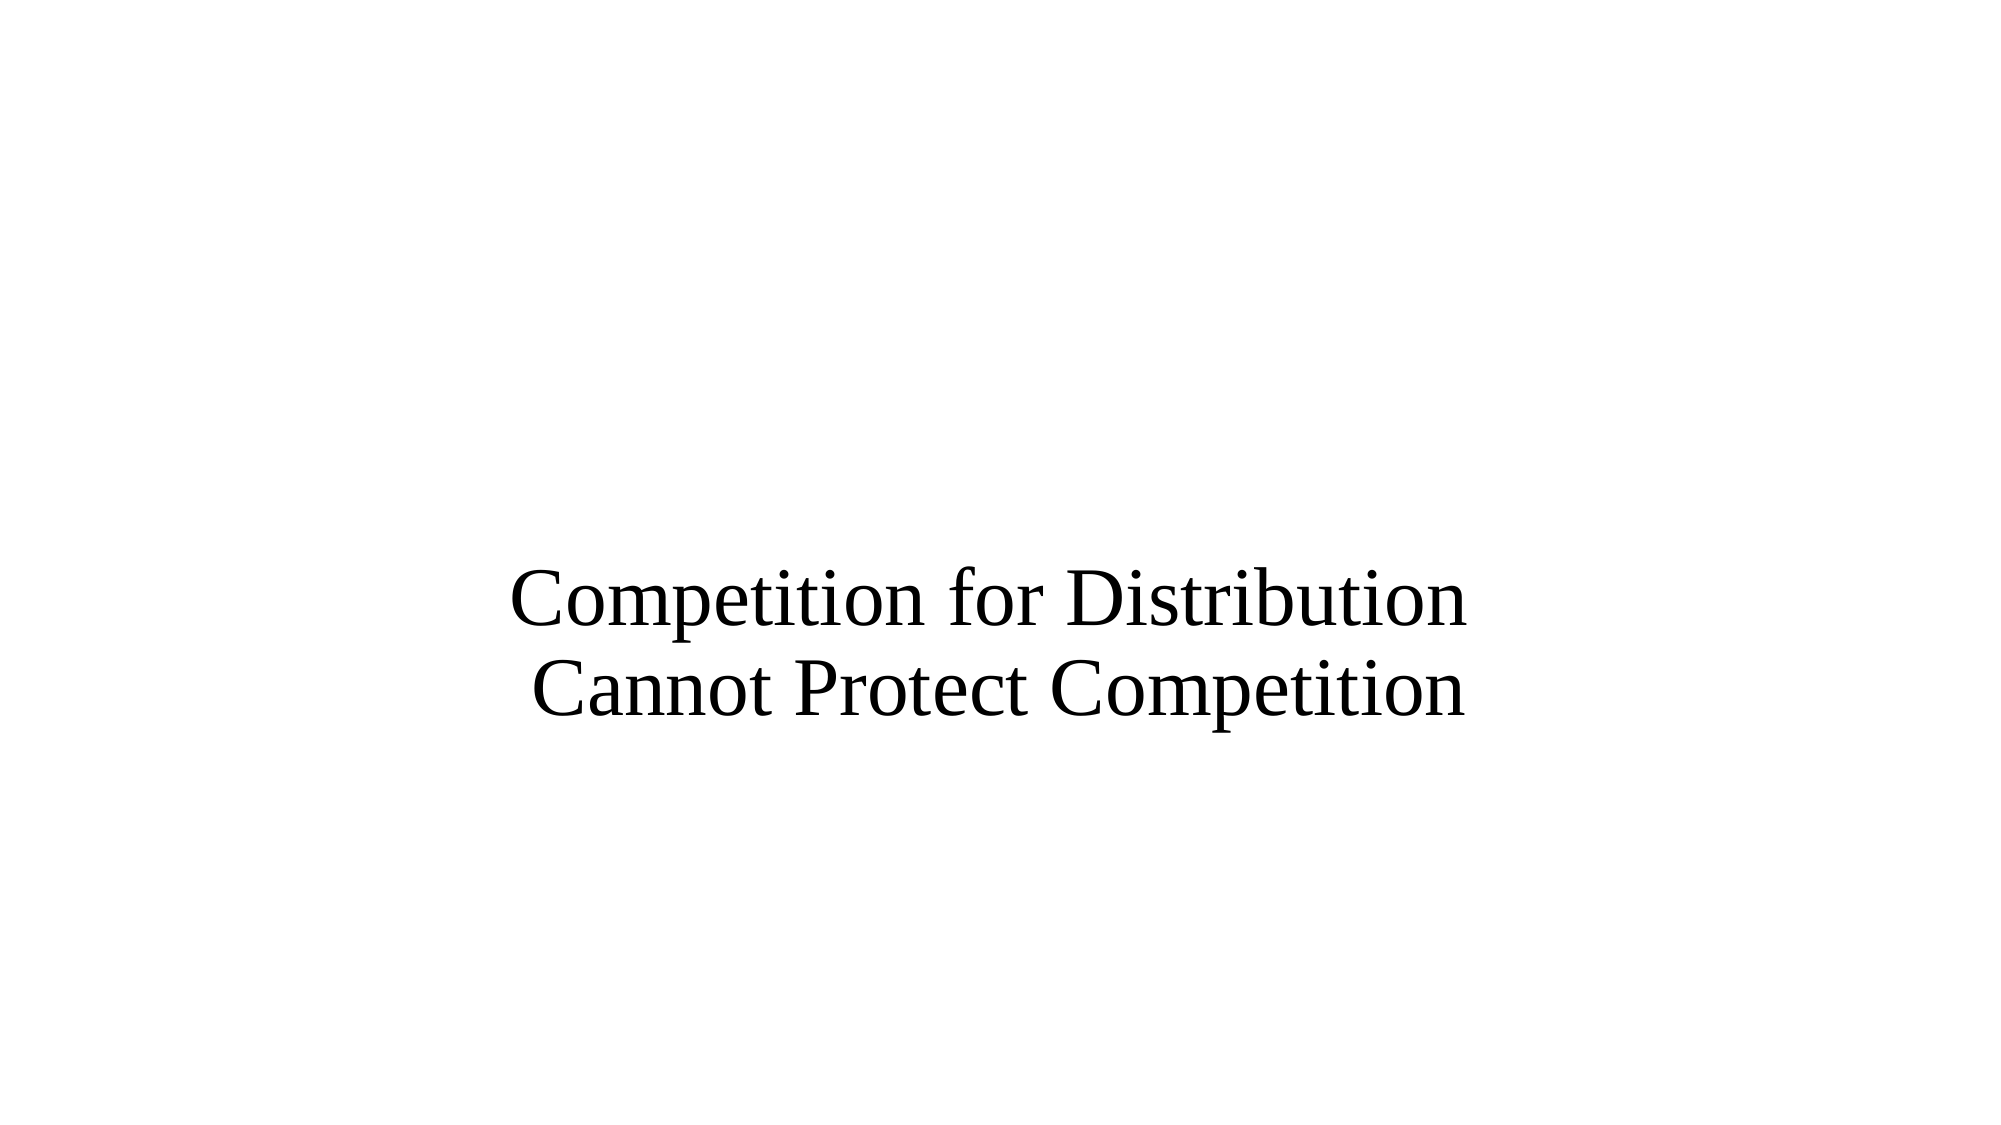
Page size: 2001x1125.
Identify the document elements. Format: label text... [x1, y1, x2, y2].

title Competition for Distribution Cannot Protect Competition [362, 500, 1638, 590]
subtitle [249, 590, 1750, 863]
